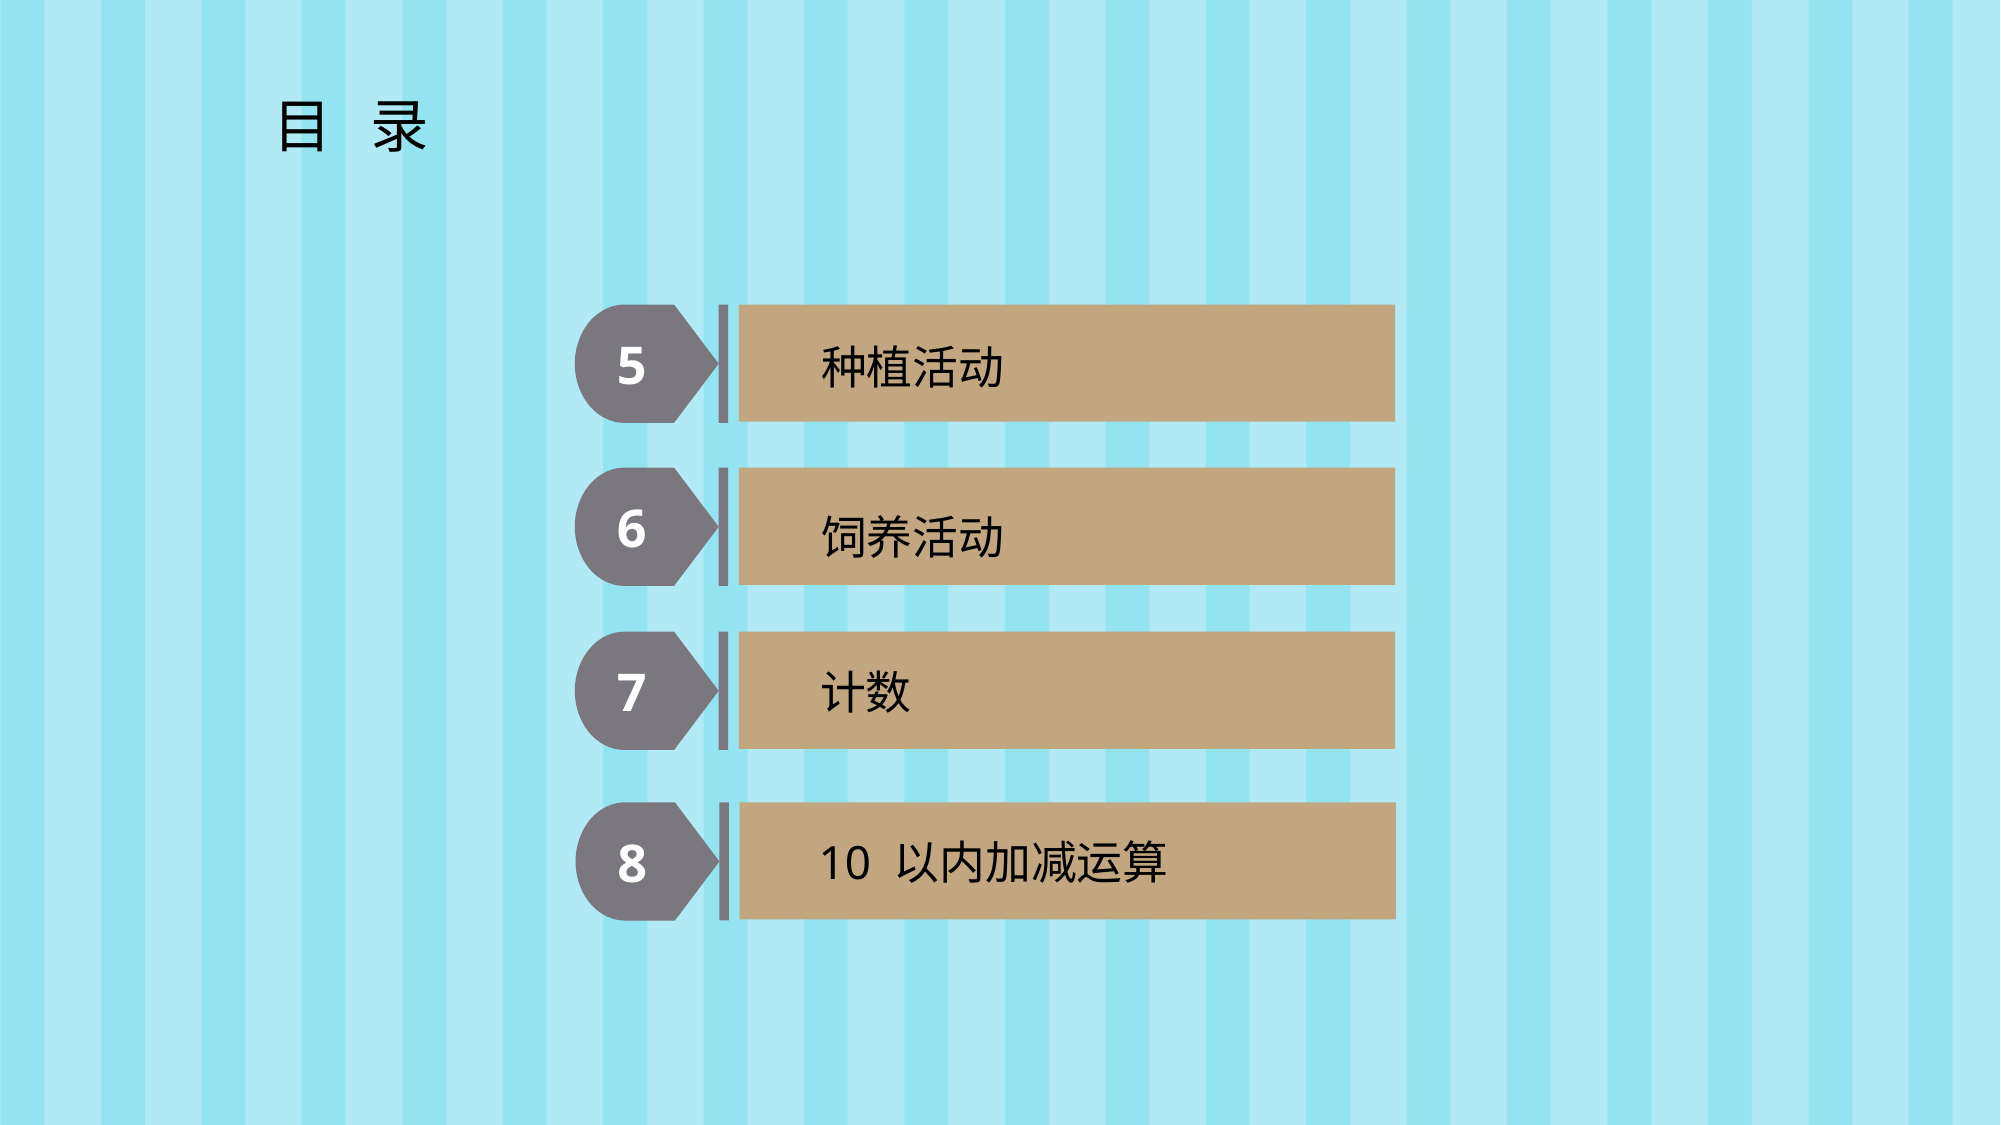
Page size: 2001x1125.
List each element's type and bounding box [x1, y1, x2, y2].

text_box [574, 631, 729, 750]
text_box [574, 467, 729, 586]
text_box [575, 802, 730, 921]
text_box [574, 304, 729, 423]
picture [0, 0, 2000, 1125]
